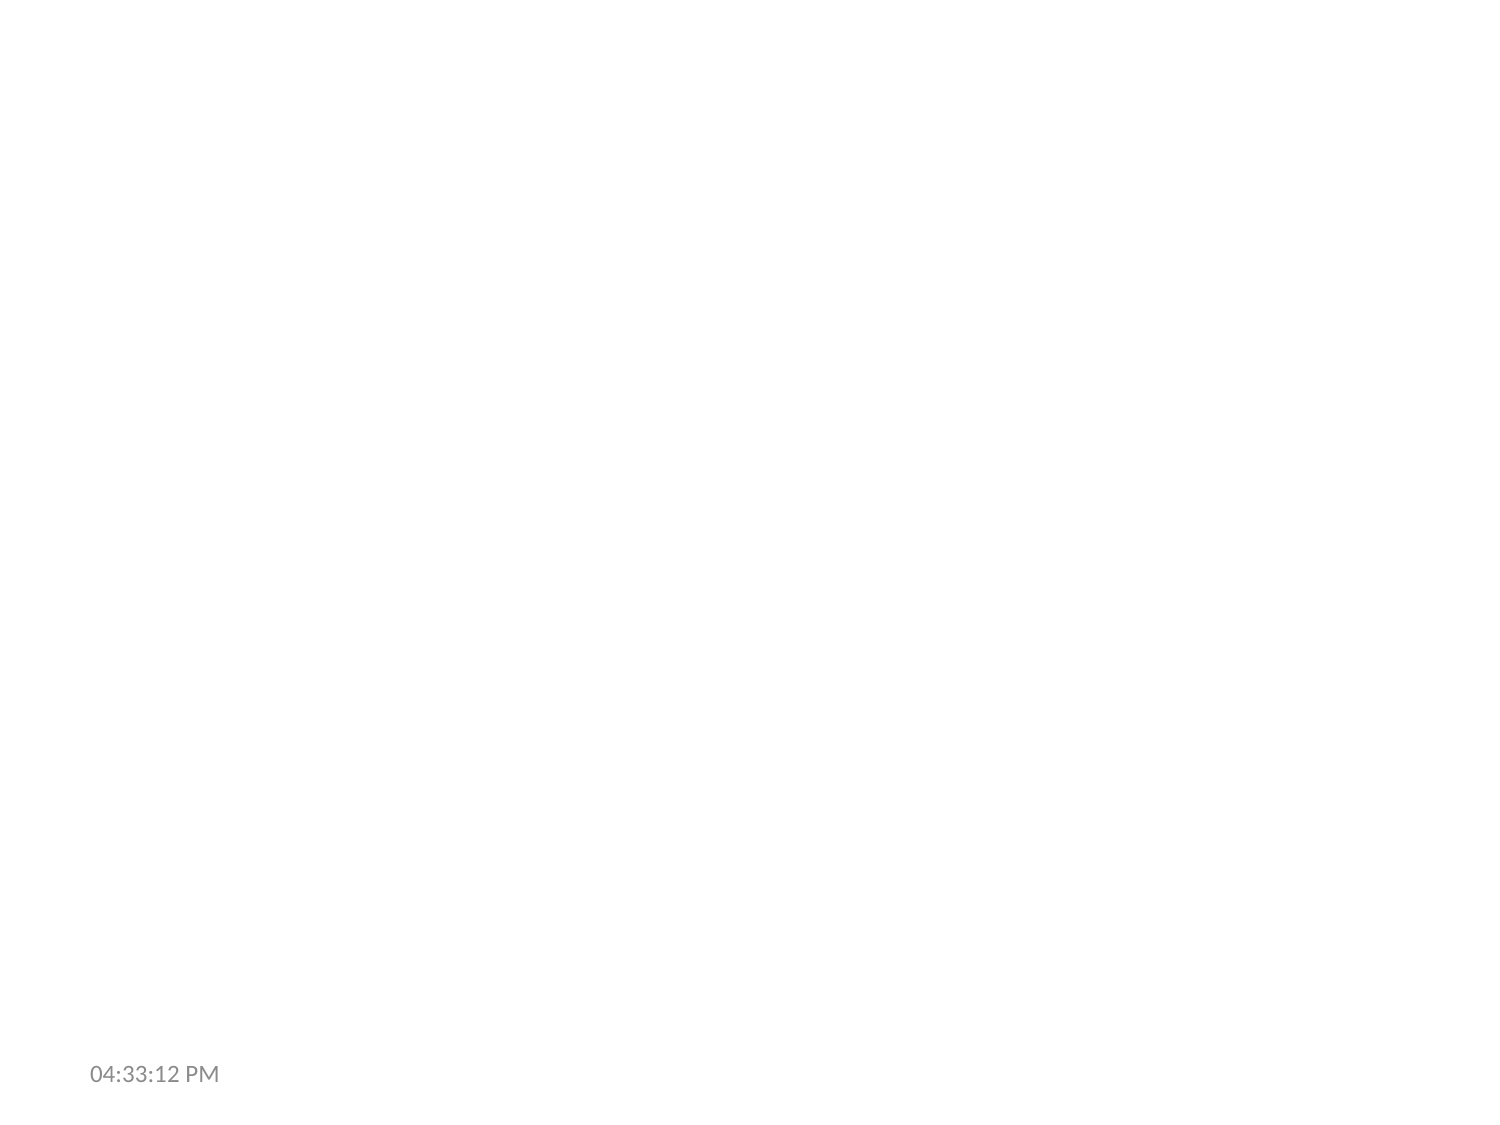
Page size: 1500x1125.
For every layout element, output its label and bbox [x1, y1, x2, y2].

slide_number [75, 1042, 425, 1103]
